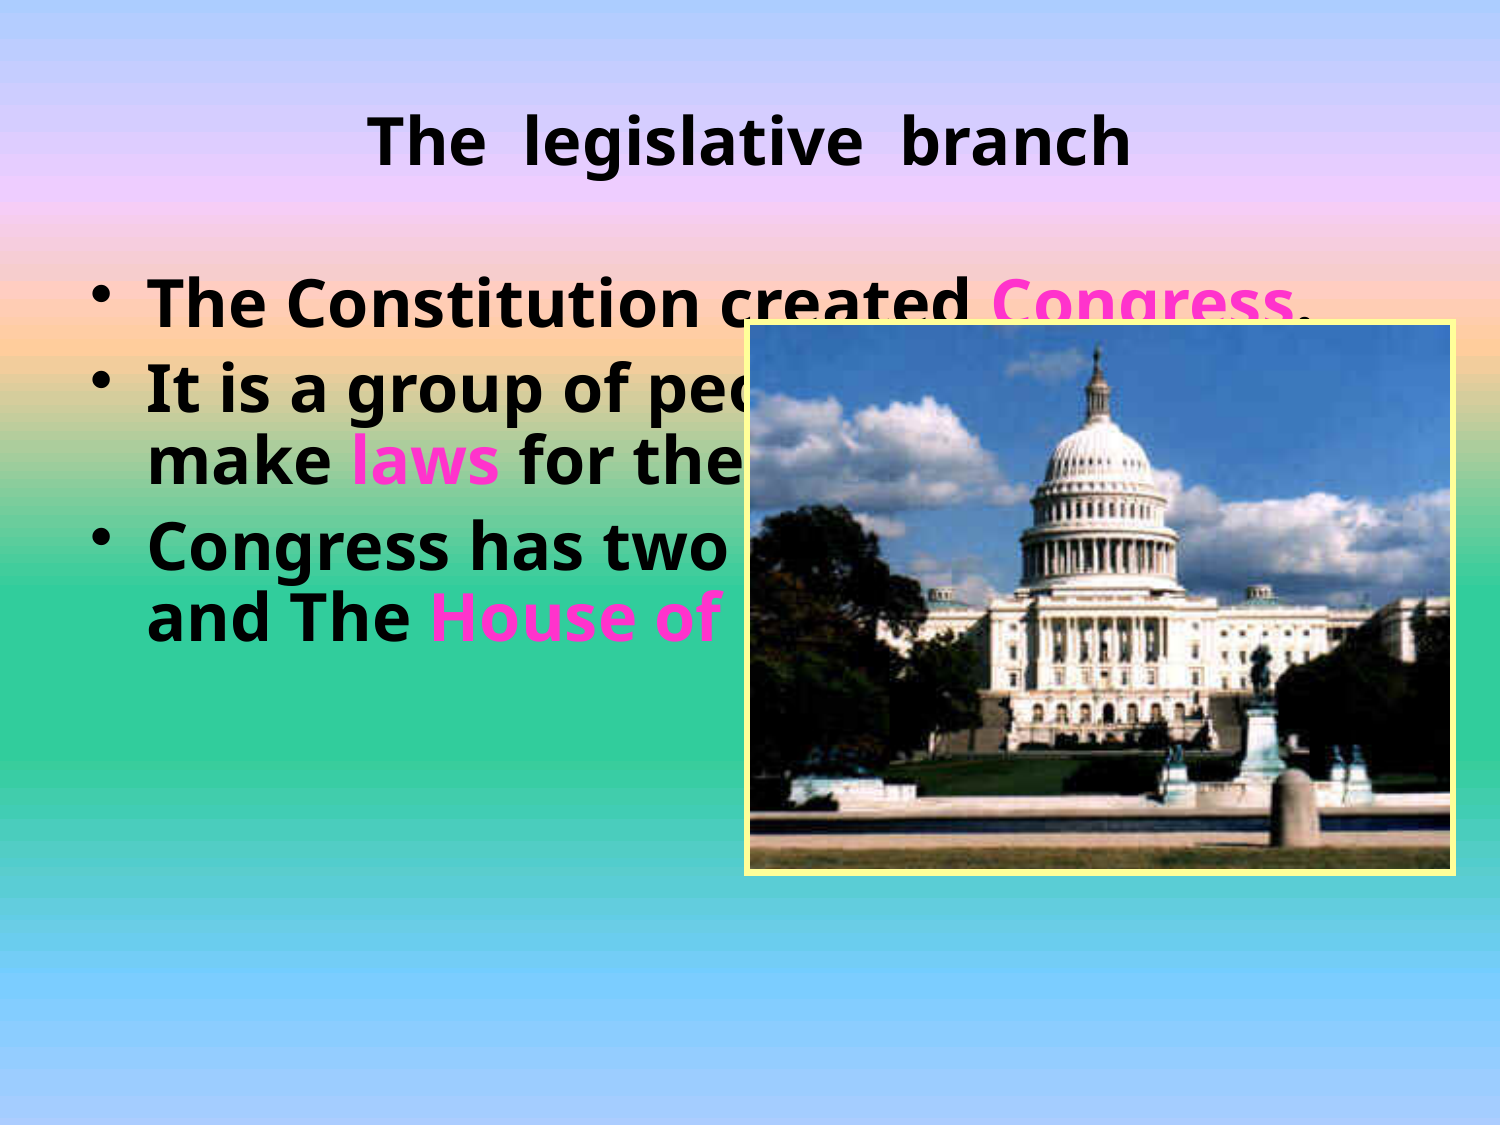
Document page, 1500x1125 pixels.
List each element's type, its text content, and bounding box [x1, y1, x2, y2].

picture [0, 0, 1500, 1125]
list [74, 262, 1426, 1006]
title The legislative branch [74, 44, 1426, 233]
